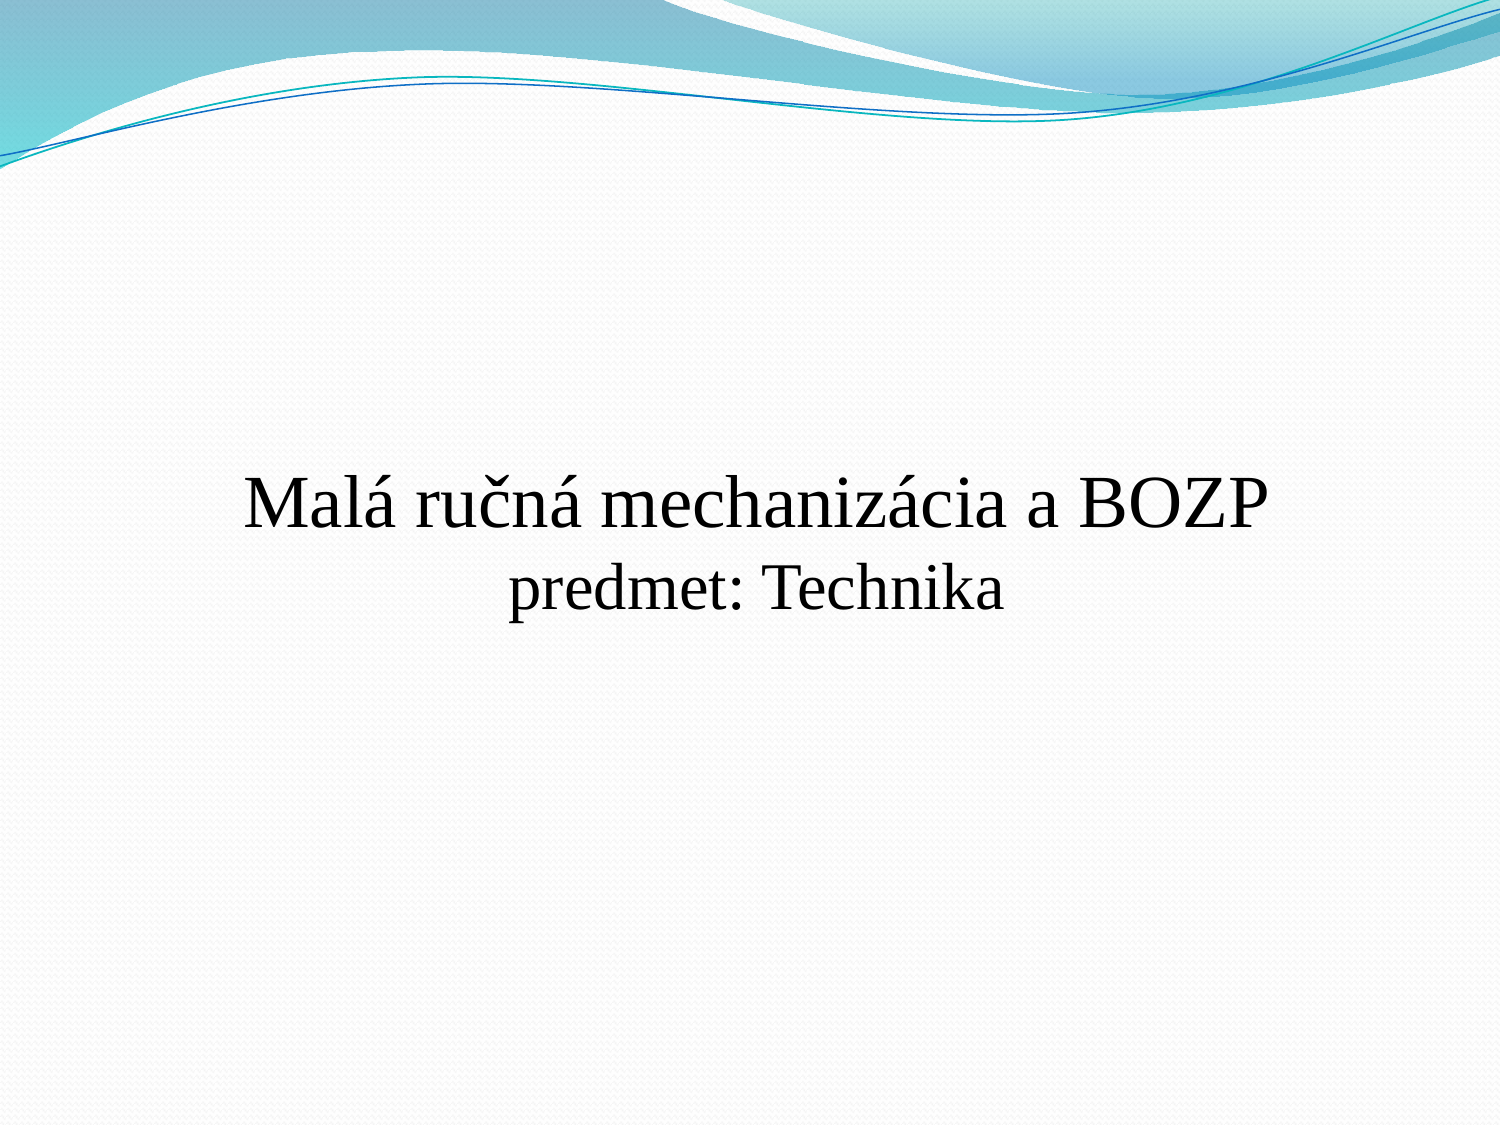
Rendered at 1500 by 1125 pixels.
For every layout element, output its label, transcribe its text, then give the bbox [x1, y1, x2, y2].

text_box Malá ručná mechanizácia a BOZP predmet: Technika [228, 445, 1287, 630]
